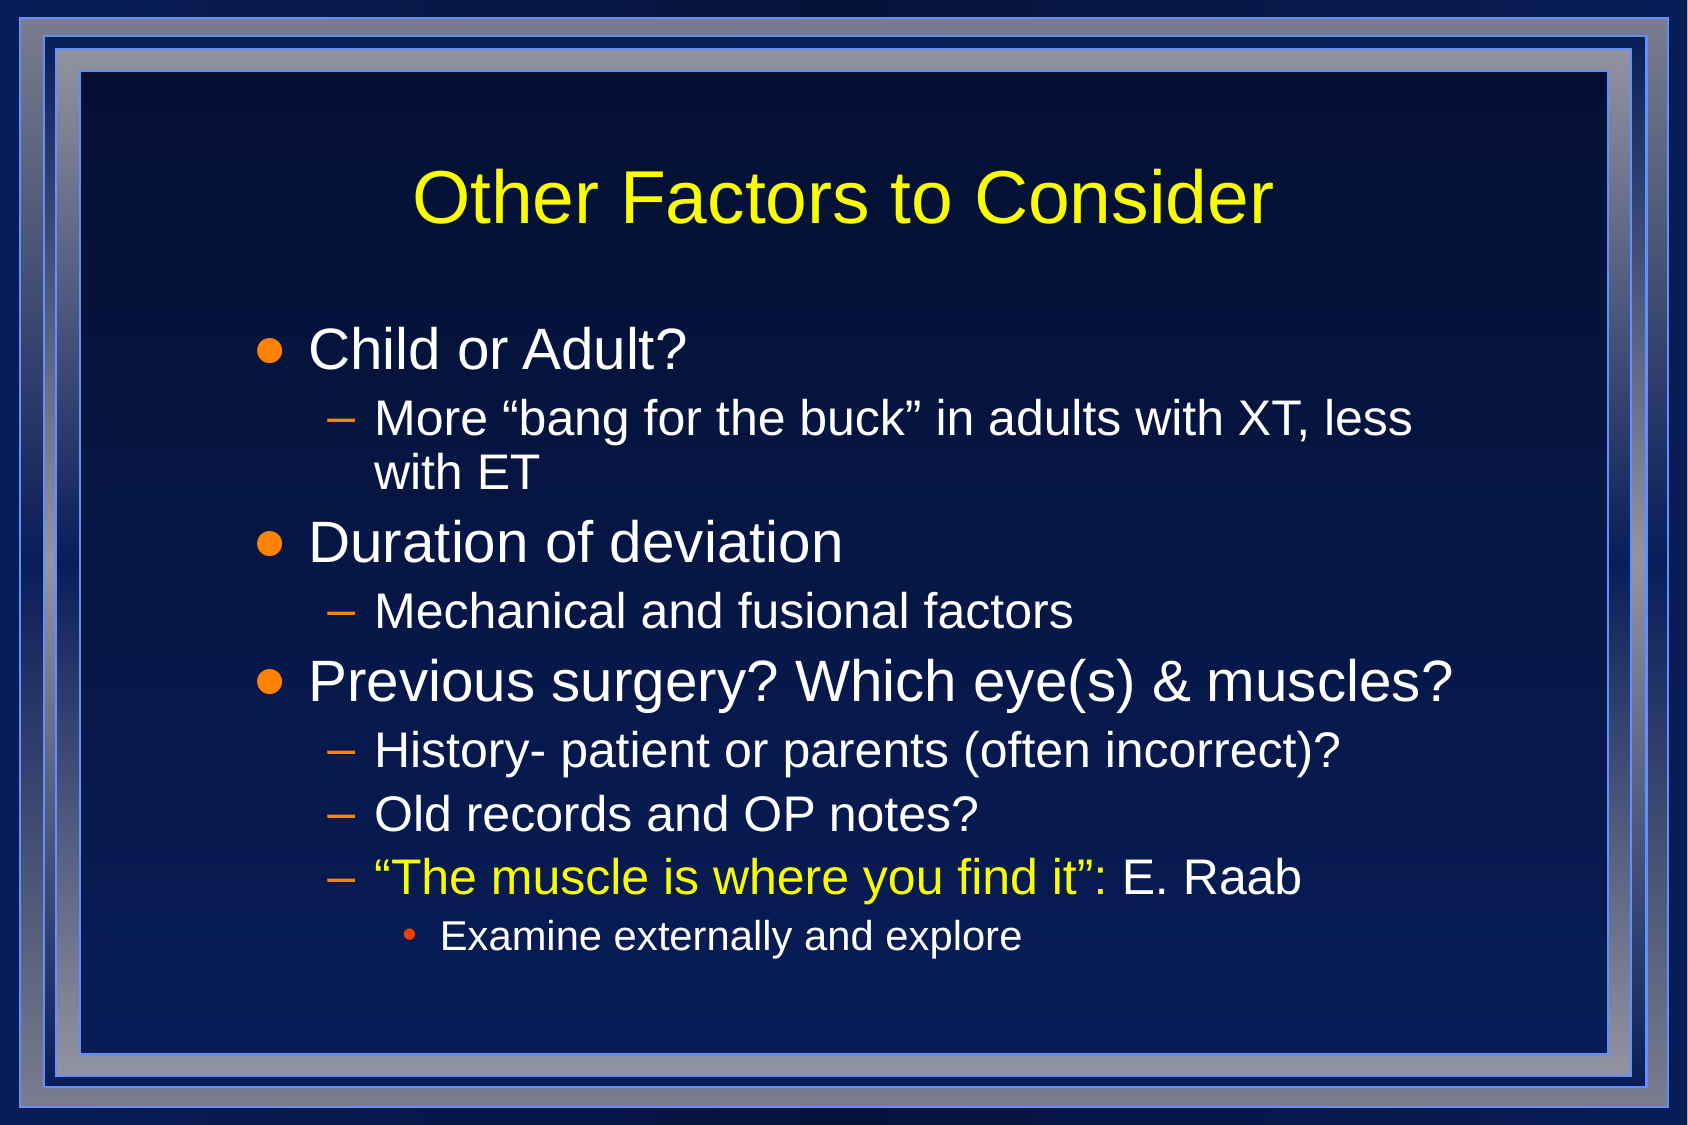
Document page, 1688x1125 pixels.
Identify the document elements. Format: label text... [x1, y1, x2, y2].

list Child or Adult? More “bang for the buck” in adults with XT, less with ET Duration of deviation Mechanical and fusional factors Previous surgery? Which eye(s) & muscles? History- patient or parents (often incorrect)? Old records and OP notes? “The muscle is where you find it”: E. Raab Examine externally and explore [237, 312, 1513, 1013]
title Other Factors to Consider [206, 99, 1482, 288]
